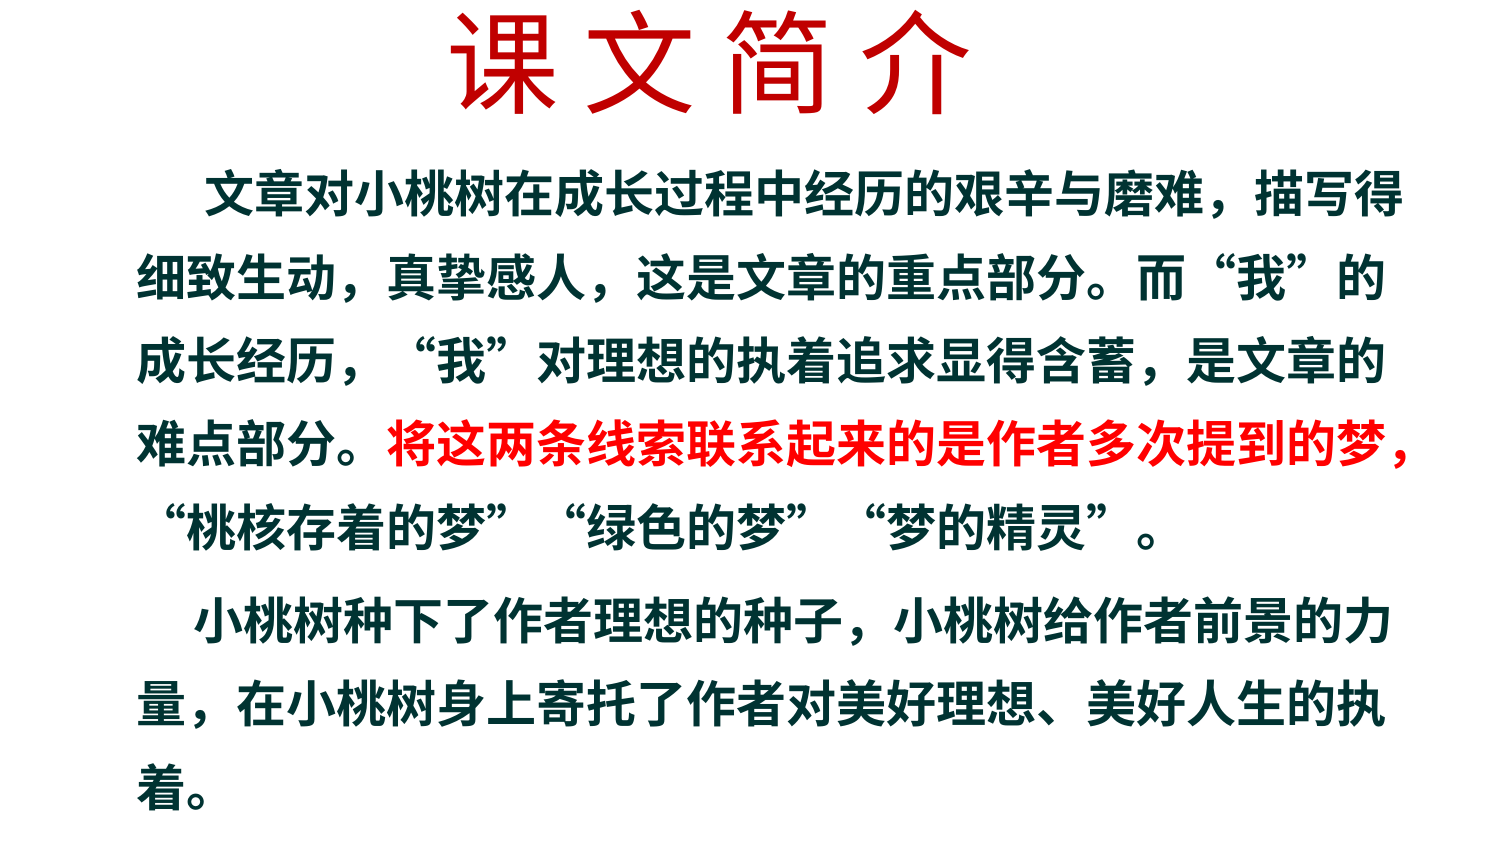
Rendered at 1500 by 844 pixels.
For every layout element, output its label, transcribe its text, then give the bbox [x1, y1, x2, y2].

list 文章对小桃树在成长过程中经历的艰辛与磨难，描写得细致生动，真挚感人，这是文章的重点部分。而“我”的成长经历，“我”对理想的执着追求显得含蓄，是文章的难点部分。将这两条线索联系起来的是作者多次提到的梦，“桃核存着的梦”“绿色的梦”“梦的精灵”。 小桃树种下了作者理想的种子，小桃树给作者前景的力量，在小桃树身上寄托了作者对美好理想、美好人生的执着。 [64, 32, 1425, 601]
title 课 文 简 介 [431, 20, 1118, 100]
